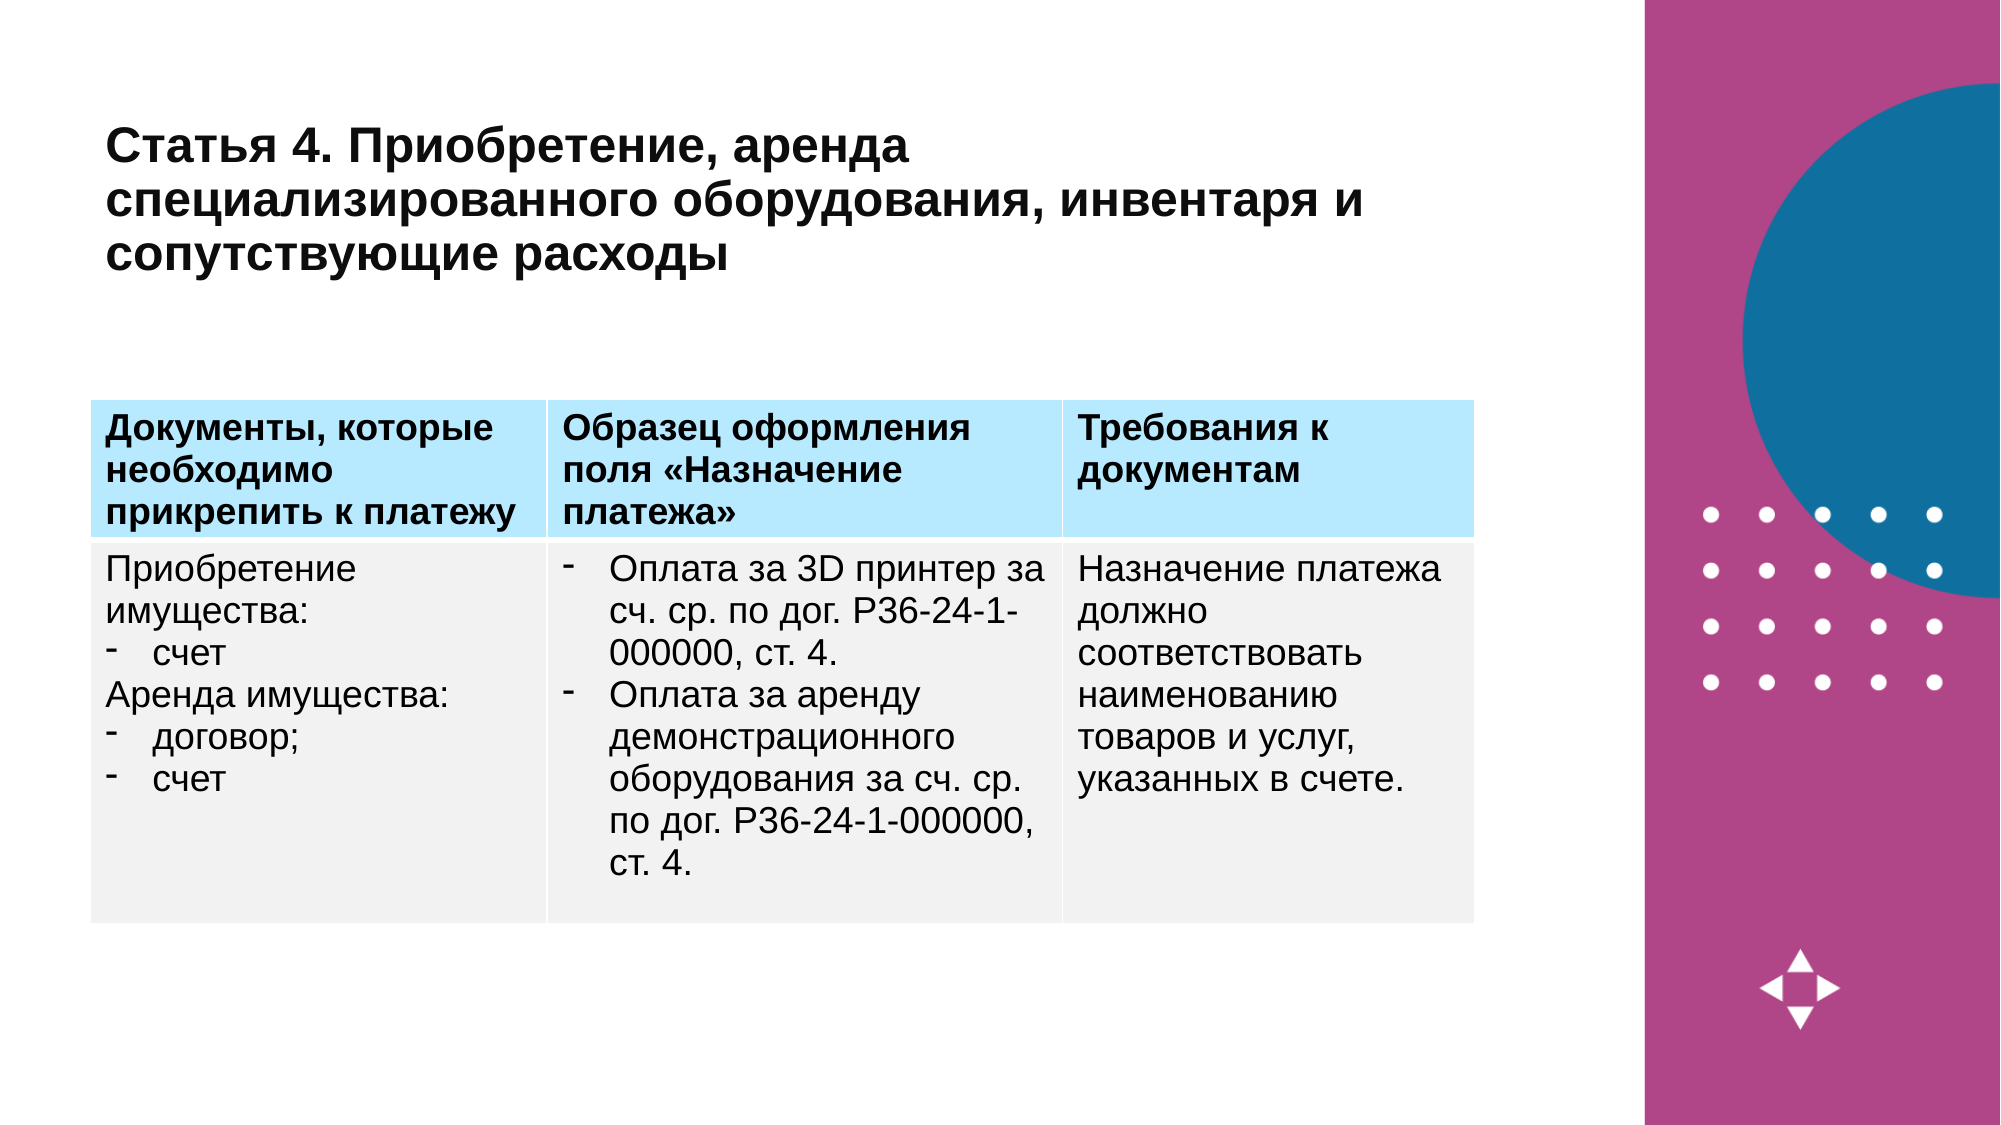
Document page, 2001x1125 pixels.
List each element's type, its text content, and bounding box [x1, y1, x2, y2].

table_header Образец оформления поля «Назначение платежа» [548, 400, 1062, 537]
table_header Требования к документам [1063, 400, 1474, 537]
table_cell Назначение платежа должно соответствовать наименованию товаров и услуг, указанных в счете. [1063, 543, 1474, 923]
table_cell Приобретение имущества: счет Аренда имущества: договор; счет [91, 543, 546, 923]
title Статья 4. Приобретение, аренда специализированного оборудования, инвентаря и сопутствующие расходы [90, 111, 1483, 217]
table_cell Оплата за 3D принтер за сч. ср. по дог. Р36-24-1-000000, ст. 4. Оплата за аренду демонстрационного оборудования за сч. ср. по дог. Р36-24-1-000000, ст. 4. [548, 543, 1062, 923]
picture [0, 0, 2000, 1125]
table_header Документы, которые необходимо прикрепить к платежу [91, 400, 546, 537]
